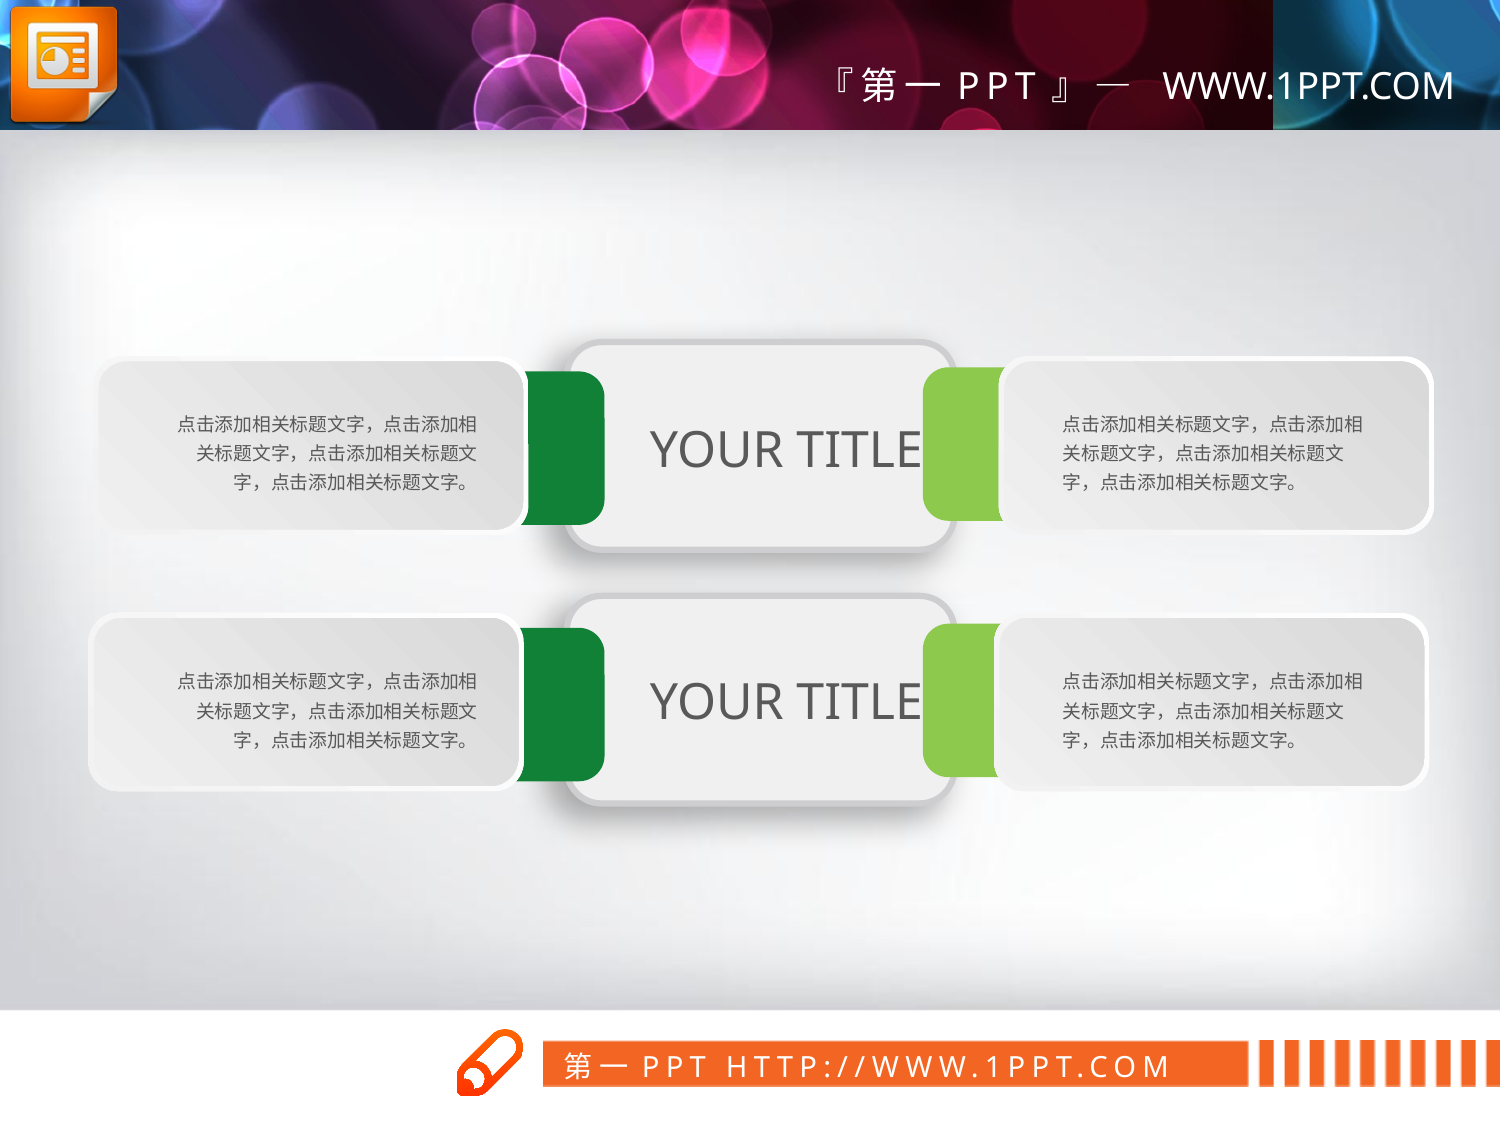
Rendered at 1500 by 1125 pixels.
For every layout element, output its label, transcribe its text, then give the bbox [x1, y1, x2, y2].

text_box [567, 342, 953, 550]
picture [543, 1040, 1500, 1087]
text_box YOUR TITLE [634, 662, 917, 738]
text_box YOUR TITLE [634, 410, 917, 486]
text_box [88, 612, 525, 792]
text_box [529, 627, 605, 782]
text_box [922, 623, 988, 778]
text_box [92, 356, 529, 535]
picture [0, 0, 1500, 1012]
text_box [998, 356, 1435, 535]
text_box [993, 612, 1430, 792]
text_box [567, 595, 954, 804]
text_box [922, 366, 993, 522]
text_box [533, 371, 605, 526]
